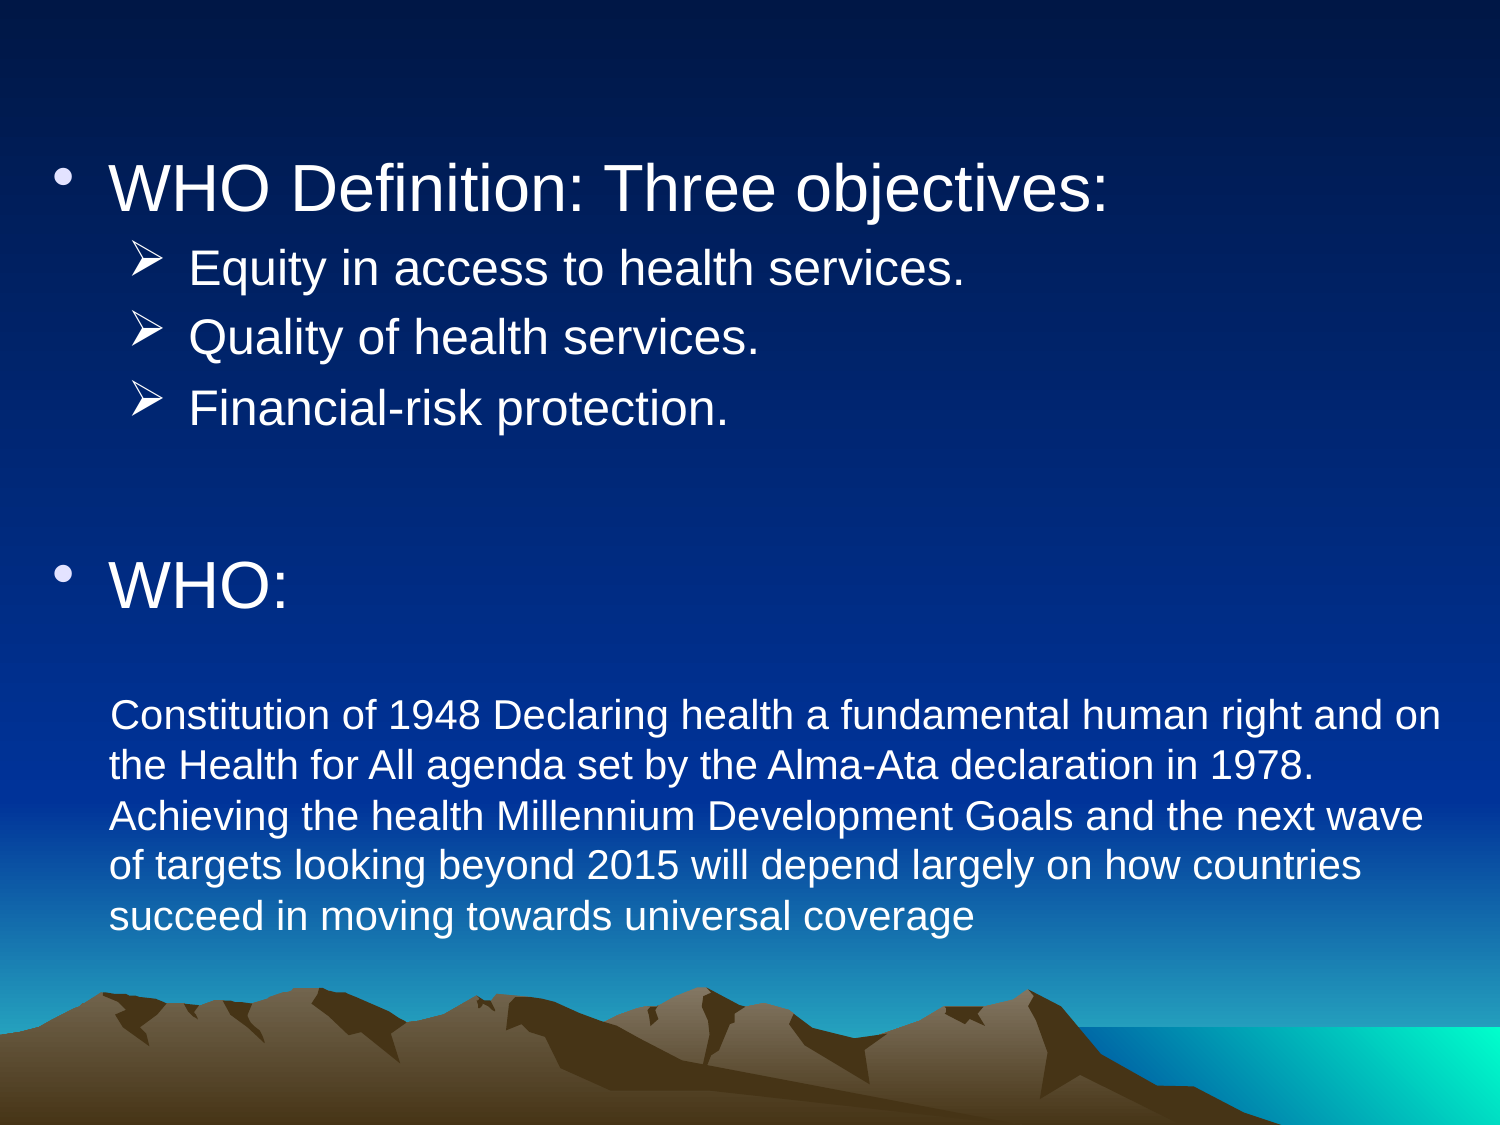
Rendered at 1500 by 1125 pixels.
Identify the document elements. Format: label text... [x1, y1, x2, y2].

list WHO Definition: Three objectives: Equity in access to health services. Quality of health services. Financial-risk protection. WHO: Constitution of 1948 Declaring health a fundamental human right and on the Health for All agenda set by the Alma-Ata declaration in 1978. Achieving the health Millennium Development Goals and the next wave of targets looking beyond 2015 will depend largely on how countries succeed in moving towards universal coverage [37, 137, 1463, 1125]
